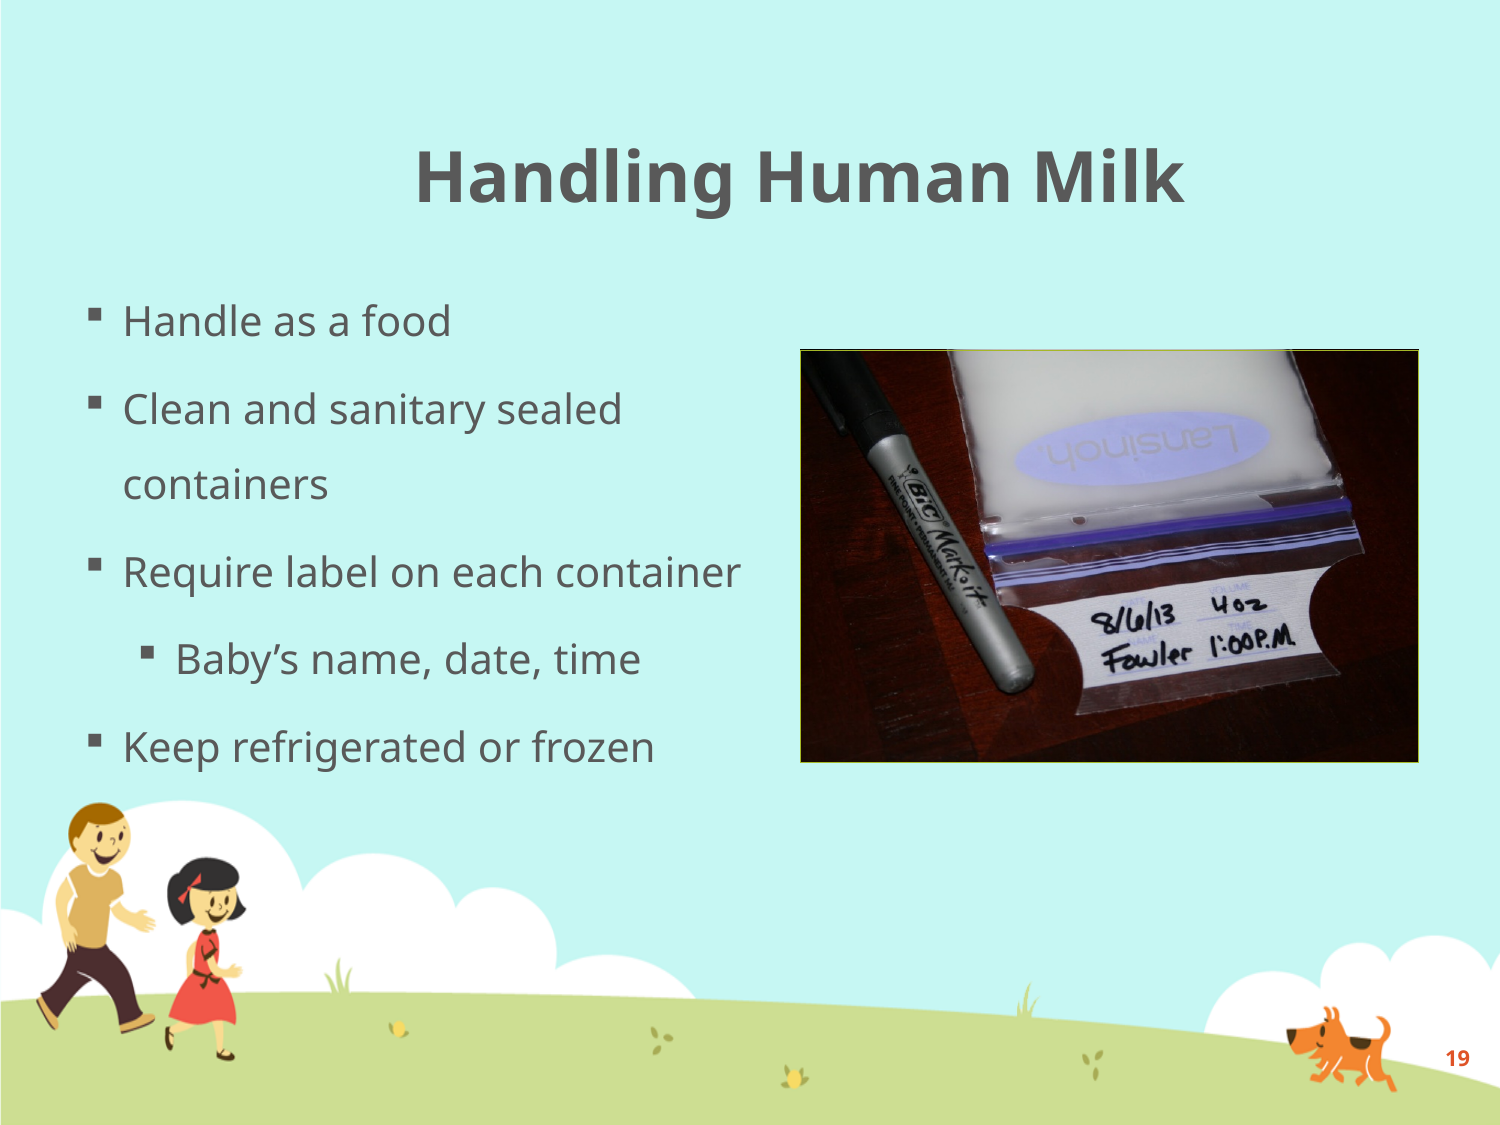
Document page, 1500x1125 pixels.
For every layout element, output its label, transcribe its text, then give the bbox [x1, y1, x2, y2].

title Handling Human Milk [174, 50, 1425, 225]
slide_number 19 [1424, 1030, 1491, 1088]
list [799, 349, 1419, 763]
picture [0, 0, 1500, 1125]
list Handle as a food Clean and sanitary sealed containers Require label on each container Baby’s name, date, time Keep refrigerated or frozen [62, 262, 788, 938]
